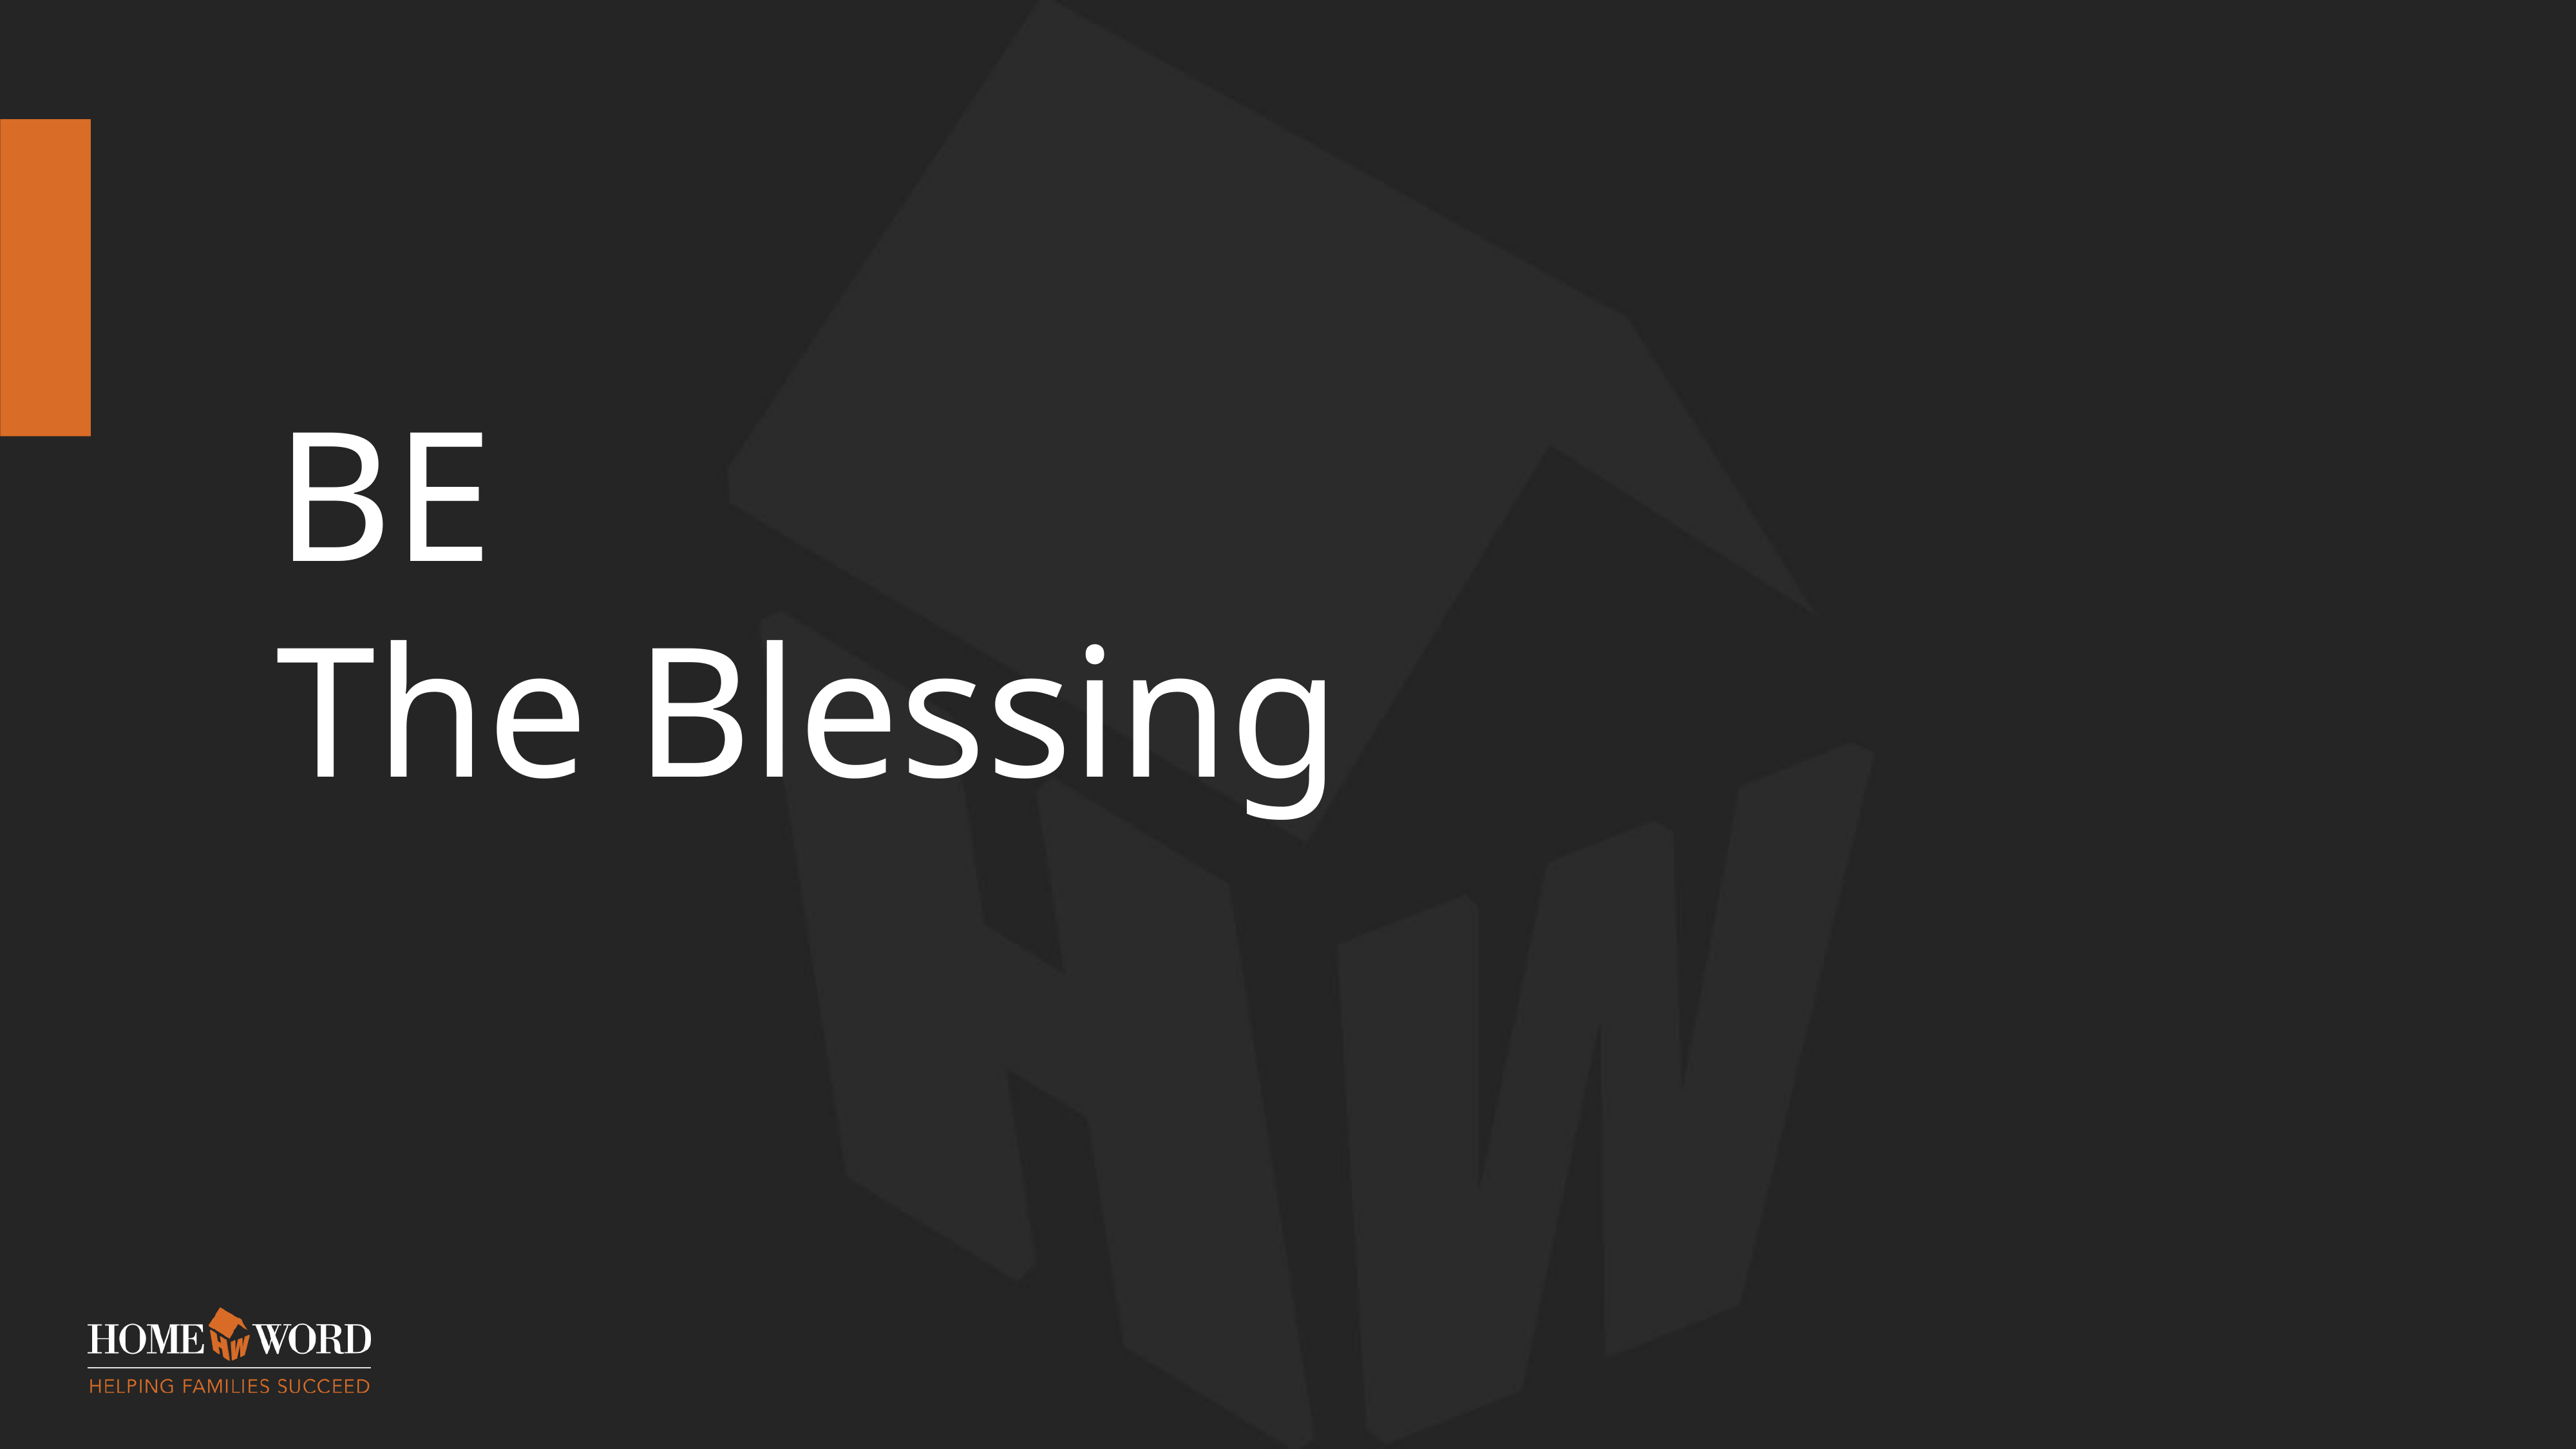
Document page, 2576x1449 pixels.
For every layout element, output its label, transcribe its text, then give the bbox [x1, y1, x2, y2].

title BE The Blessing [270, 375, 2087, 1074]
picture [0, 0, 2576, 1449]
